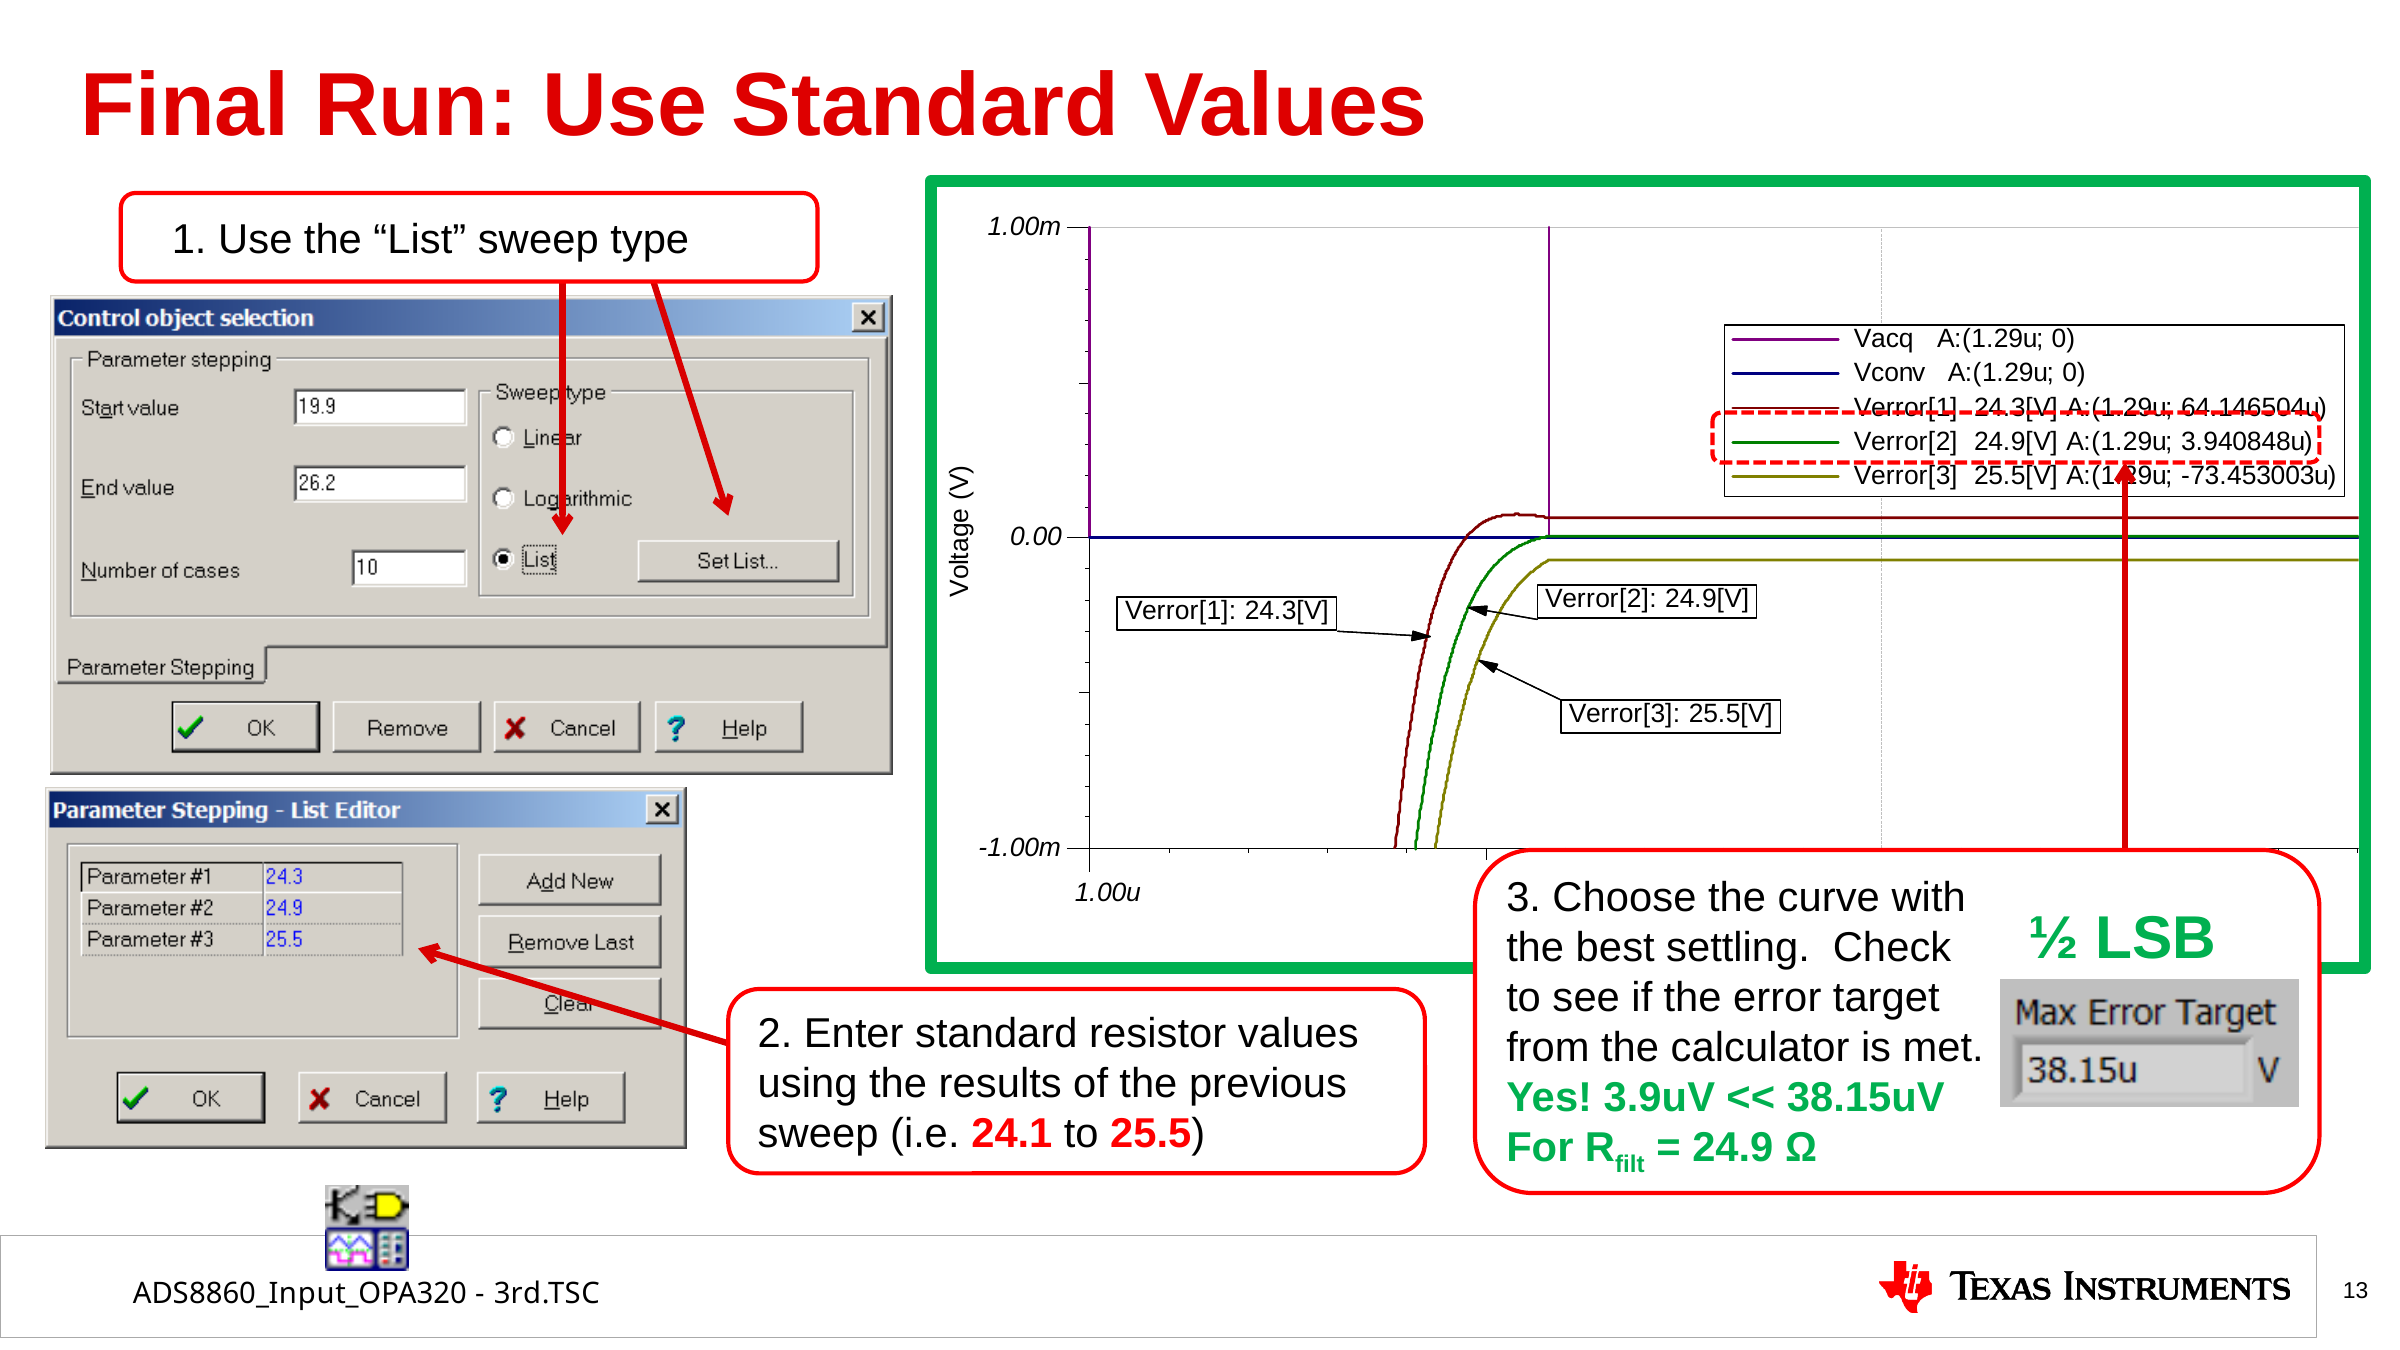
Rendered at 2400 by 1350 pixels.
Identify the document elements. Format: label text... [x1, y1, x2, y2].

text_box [49, 192, 893, 776]
title Final Run: Use Standard Values [60, 27, 2282, 189]
slide_number 13 [1828, 1265, 2389, 1307]
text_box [45, 787, 932, 1174]
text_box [78, 1185, 654, 1322]
picture [1879, 1307, 2290, 1313]
picture [1879, 1261, 2290, 1265]
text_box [937, 187, 2359, 1194]
